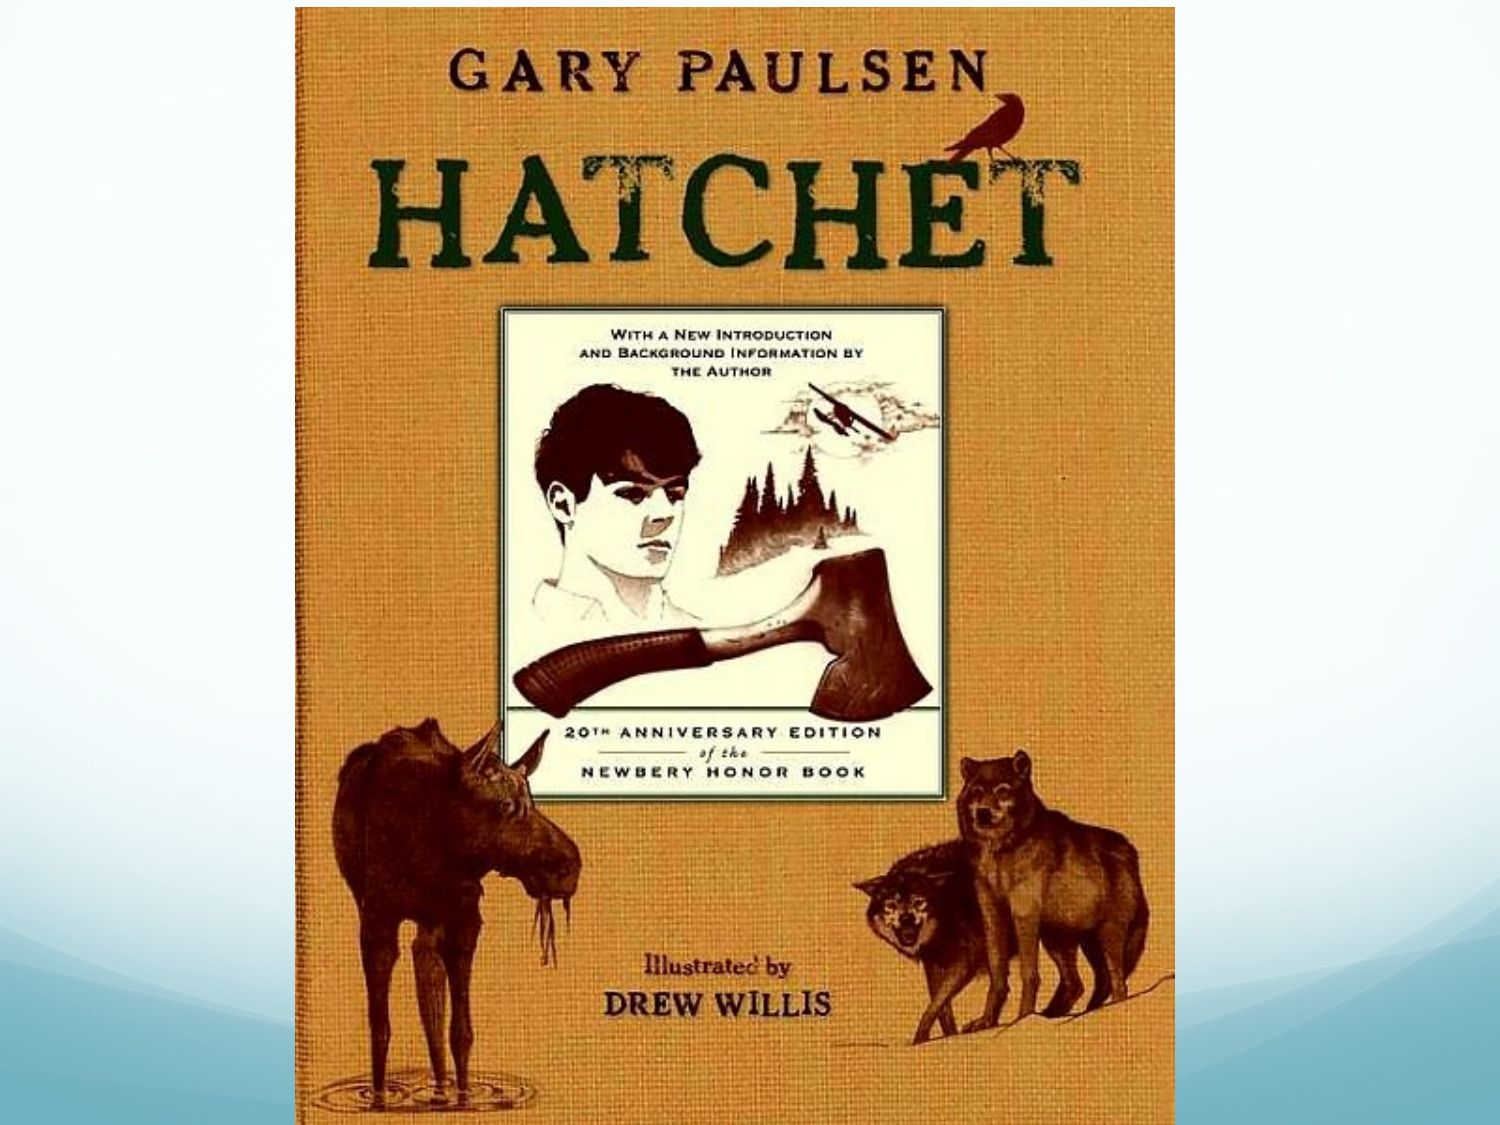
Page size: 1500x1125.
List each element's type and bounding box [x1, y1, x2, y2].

picture [294, 6, 1175, 1125]
